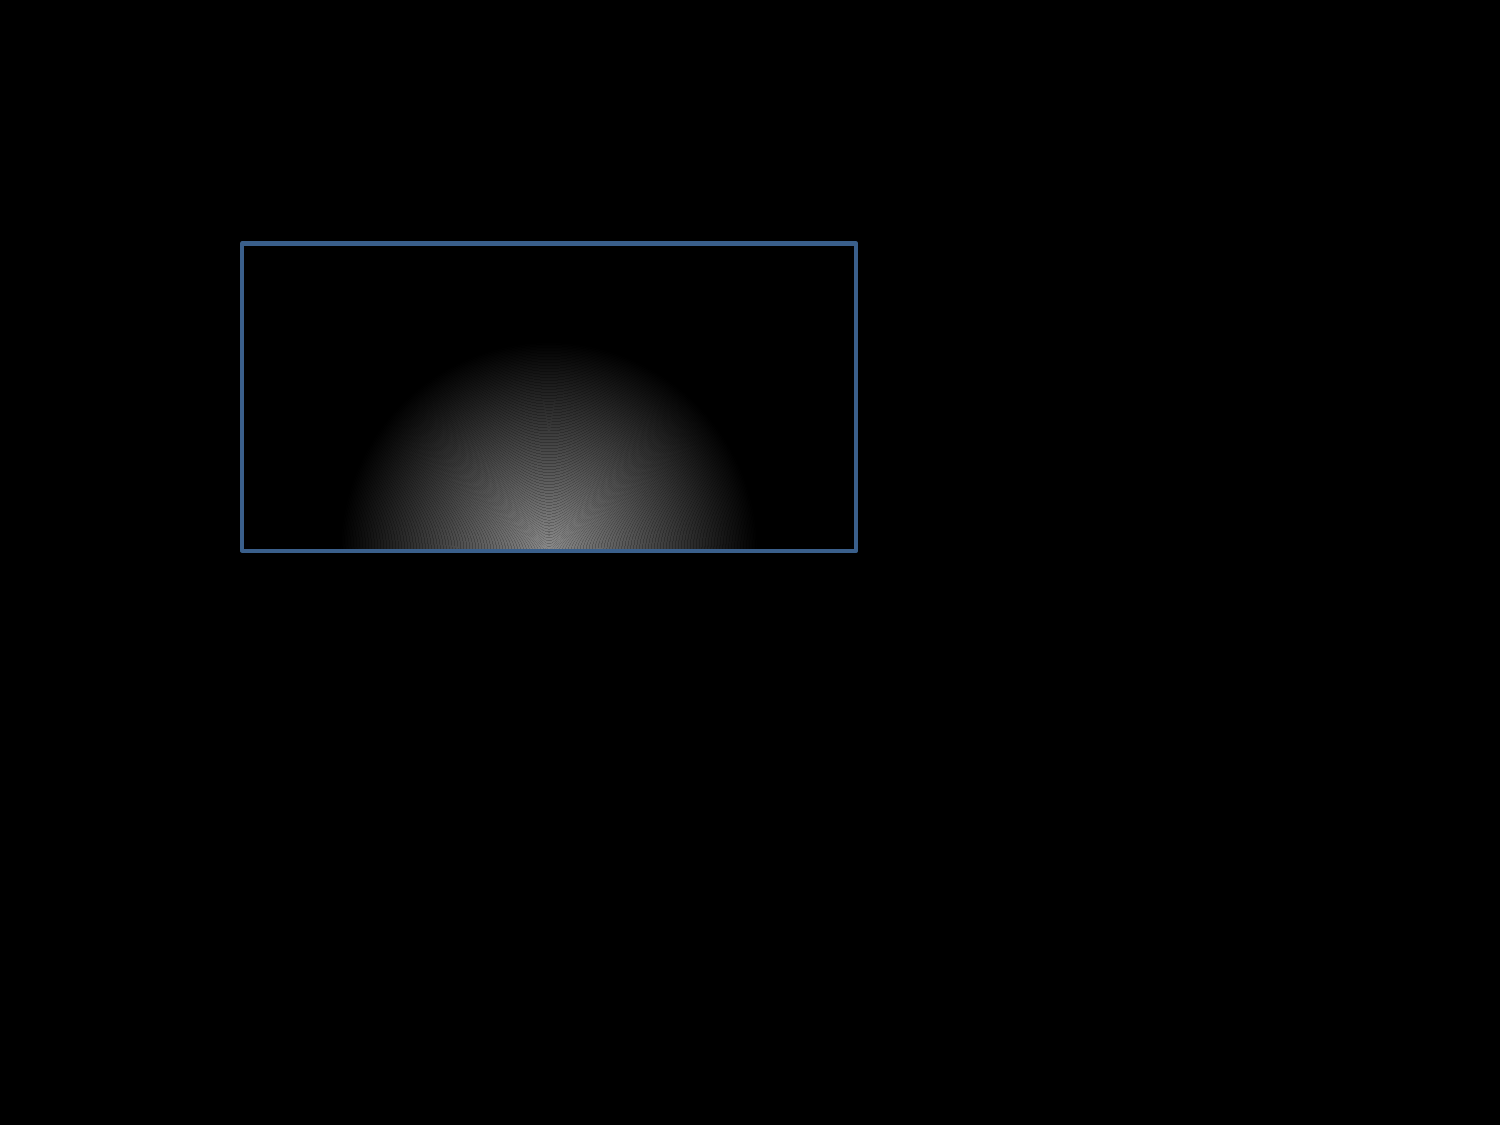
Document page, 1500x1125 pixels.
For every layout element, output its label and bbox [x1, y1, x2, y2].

text_box [240, 241, 858, 553]
